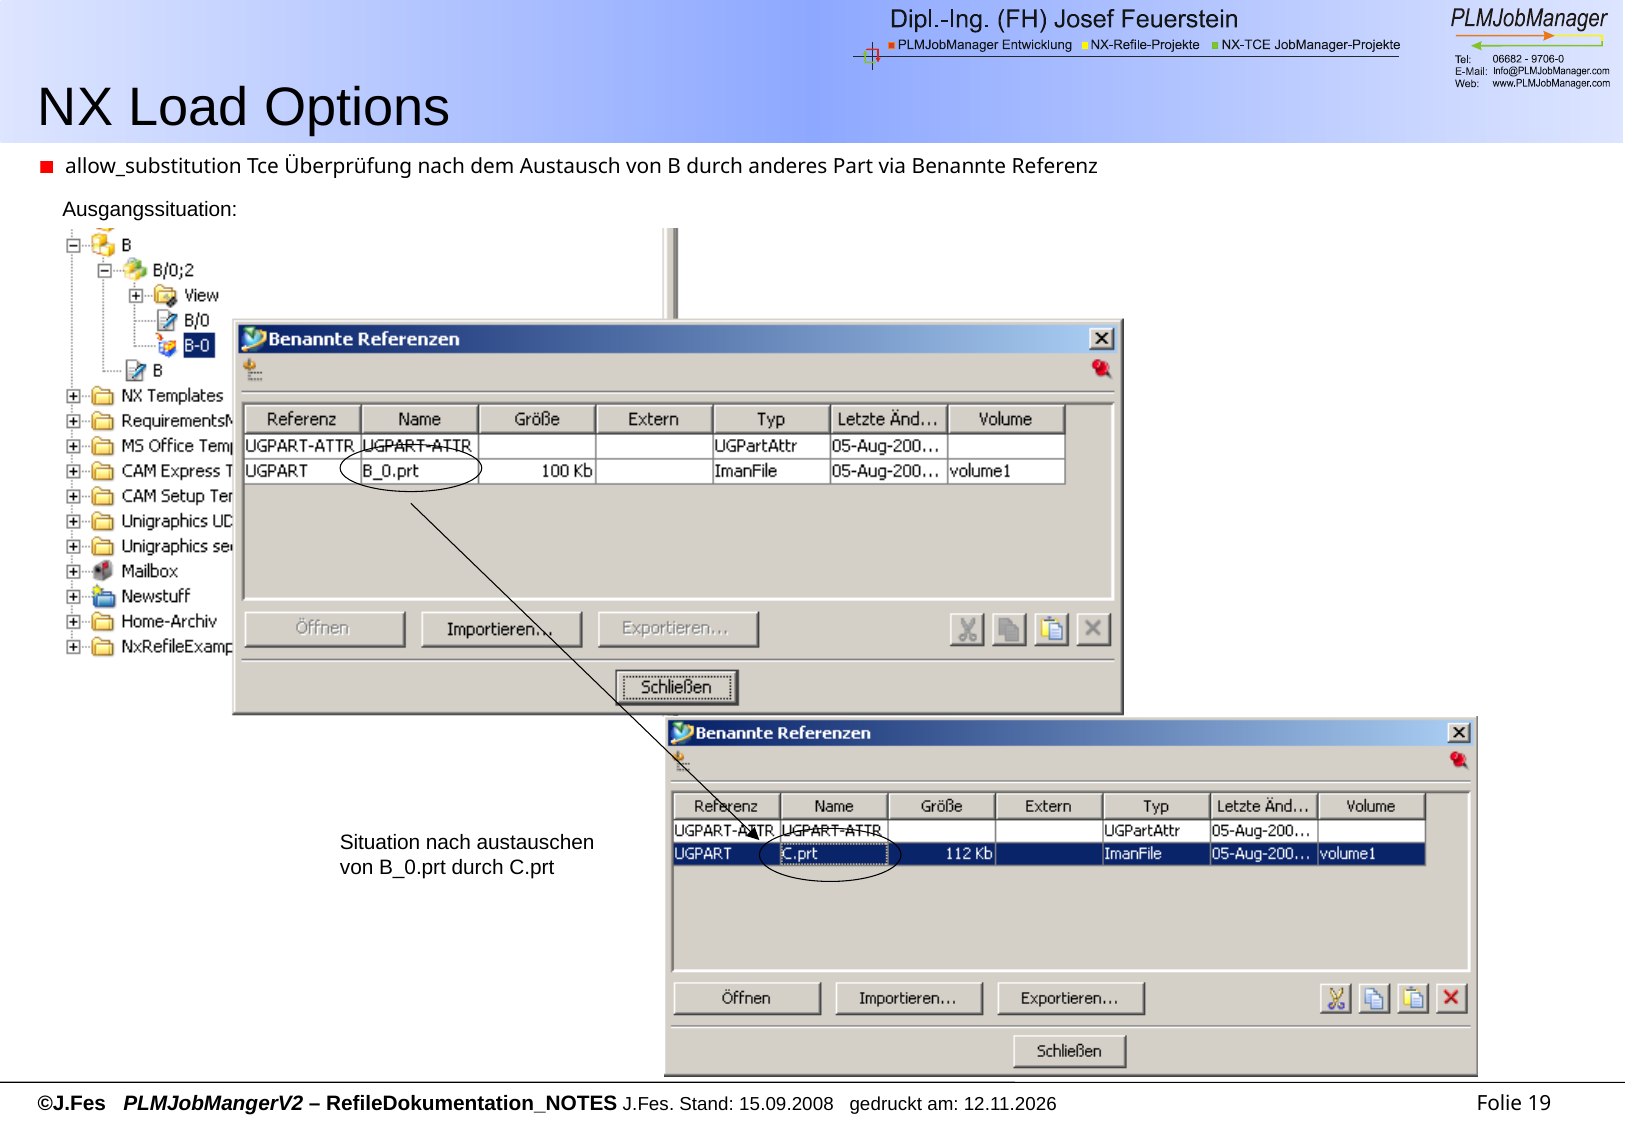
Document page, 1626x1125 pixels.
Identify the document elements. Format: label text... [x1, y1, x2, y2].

list allow_substitution Tce Überprüfung nach dem Austausch von B durch anderes Part via Benannte Referenz [21, 152, 1600, 182]
title NX Load Options [21, 64, 1439, 143]
slide_number Folie 19 [1228, 1081, 1568, 1125]
picture [62, 228, 1478, 1078]
text_box Situation nach austauschen von B_0.prt durch C.prt [340, 828, 618, 879]
text_box Ausgangssituation: [62, 195, 341, 221]
picture [37, 158, 53, 173]
